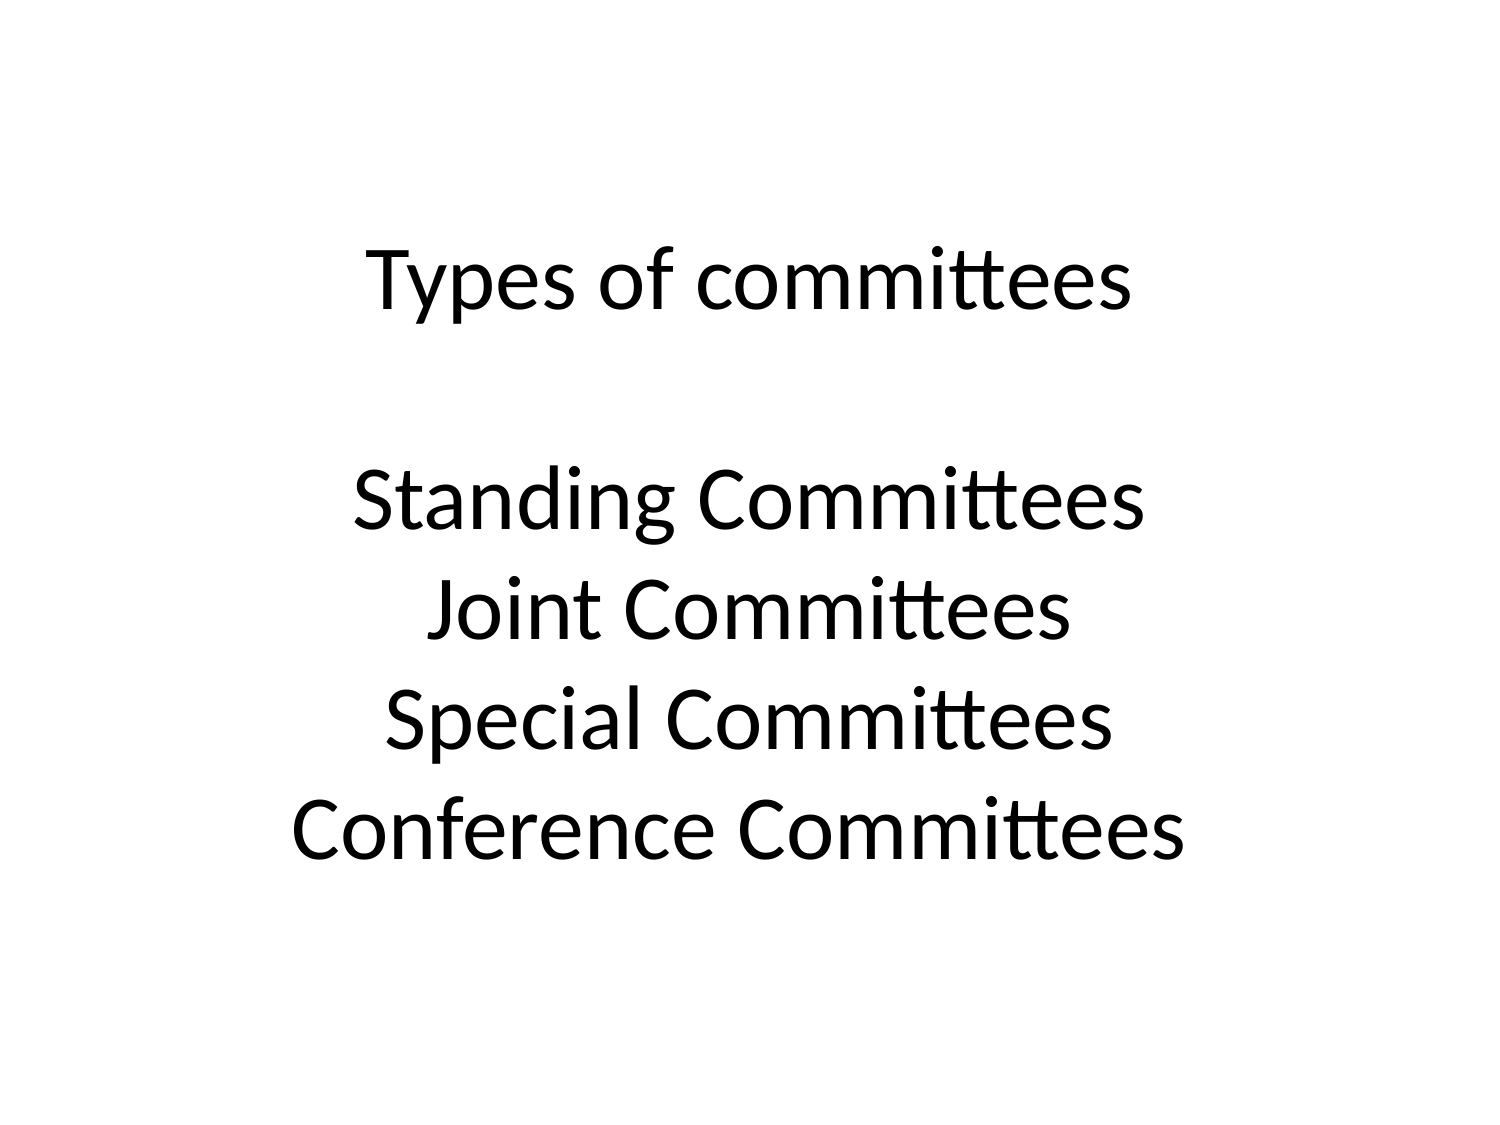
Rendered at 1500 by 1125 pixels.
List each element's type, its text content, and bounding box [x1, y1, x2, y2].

title Types of committees Standing Committees Joint Committees Special Committees Conference Committees [74, 44, 1426, 1051]
